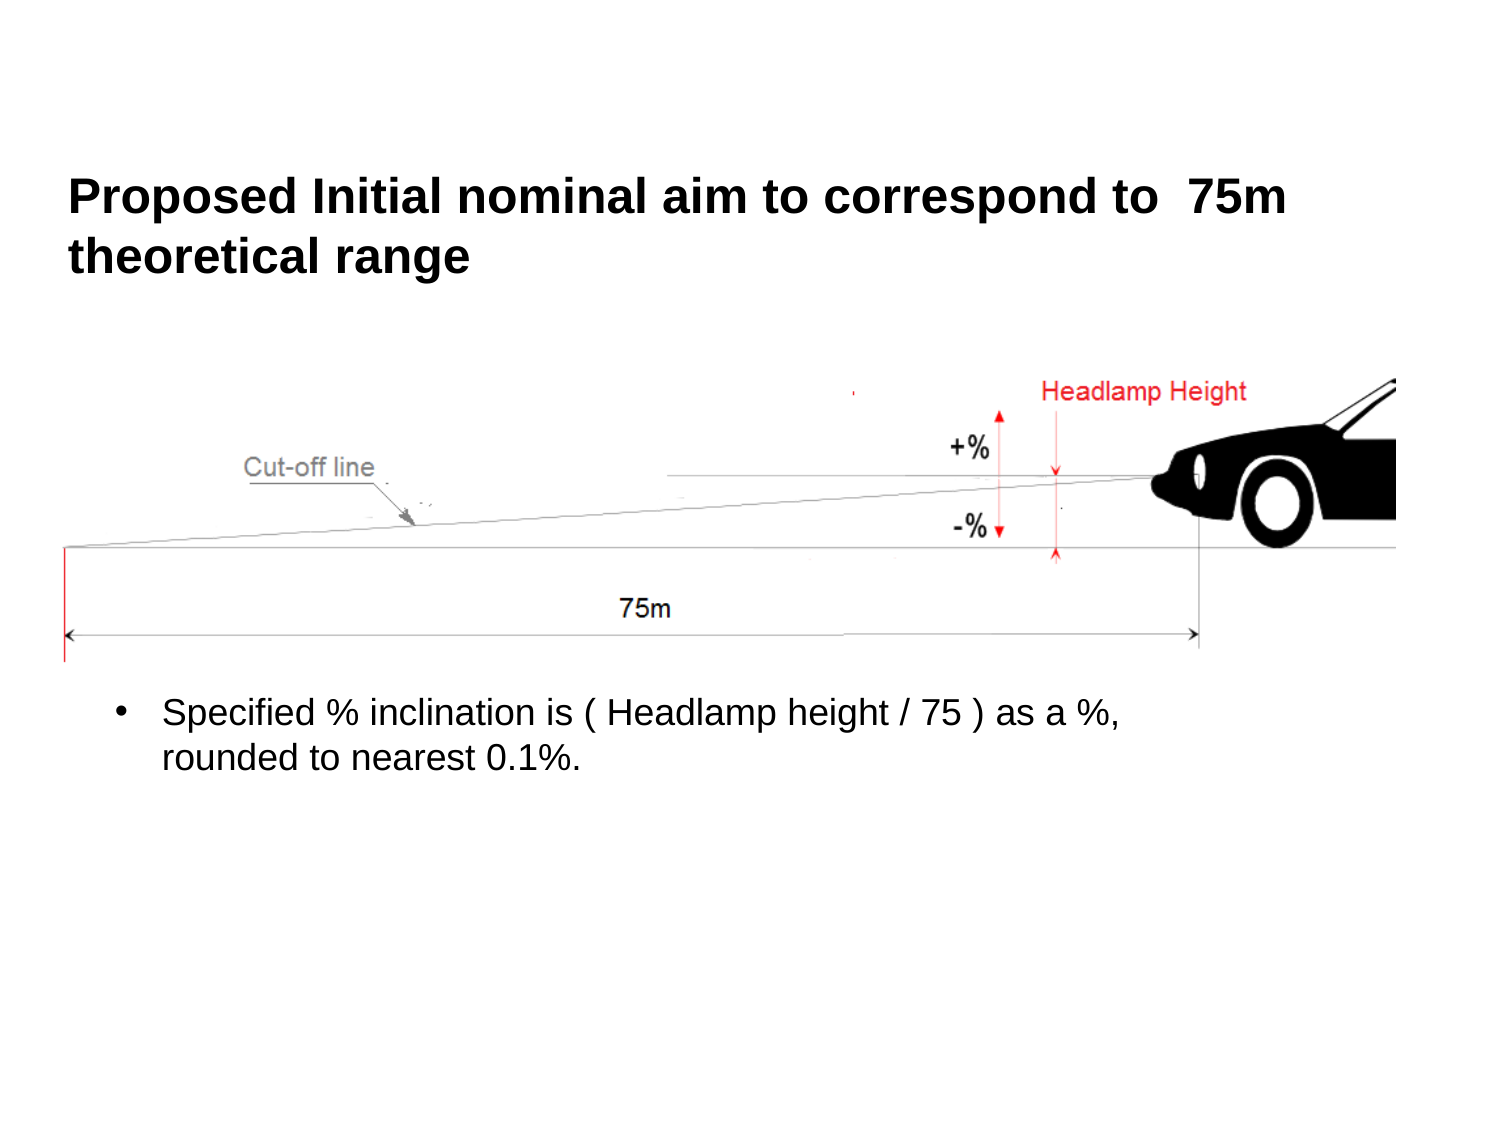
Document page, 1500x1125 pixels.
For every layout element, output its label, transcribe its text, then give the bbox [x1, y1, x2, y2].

text_box Proposed Initial nominal aim to correspond to 75m theoretical range [53, 155, 1477, 291]
picture [17, 326, 1396, 726]
text_box Specified % inclination is ( Headlamp height / 75 ) as a %, rounded to nearest 0.1%. [100, 735, 1223, 831]
